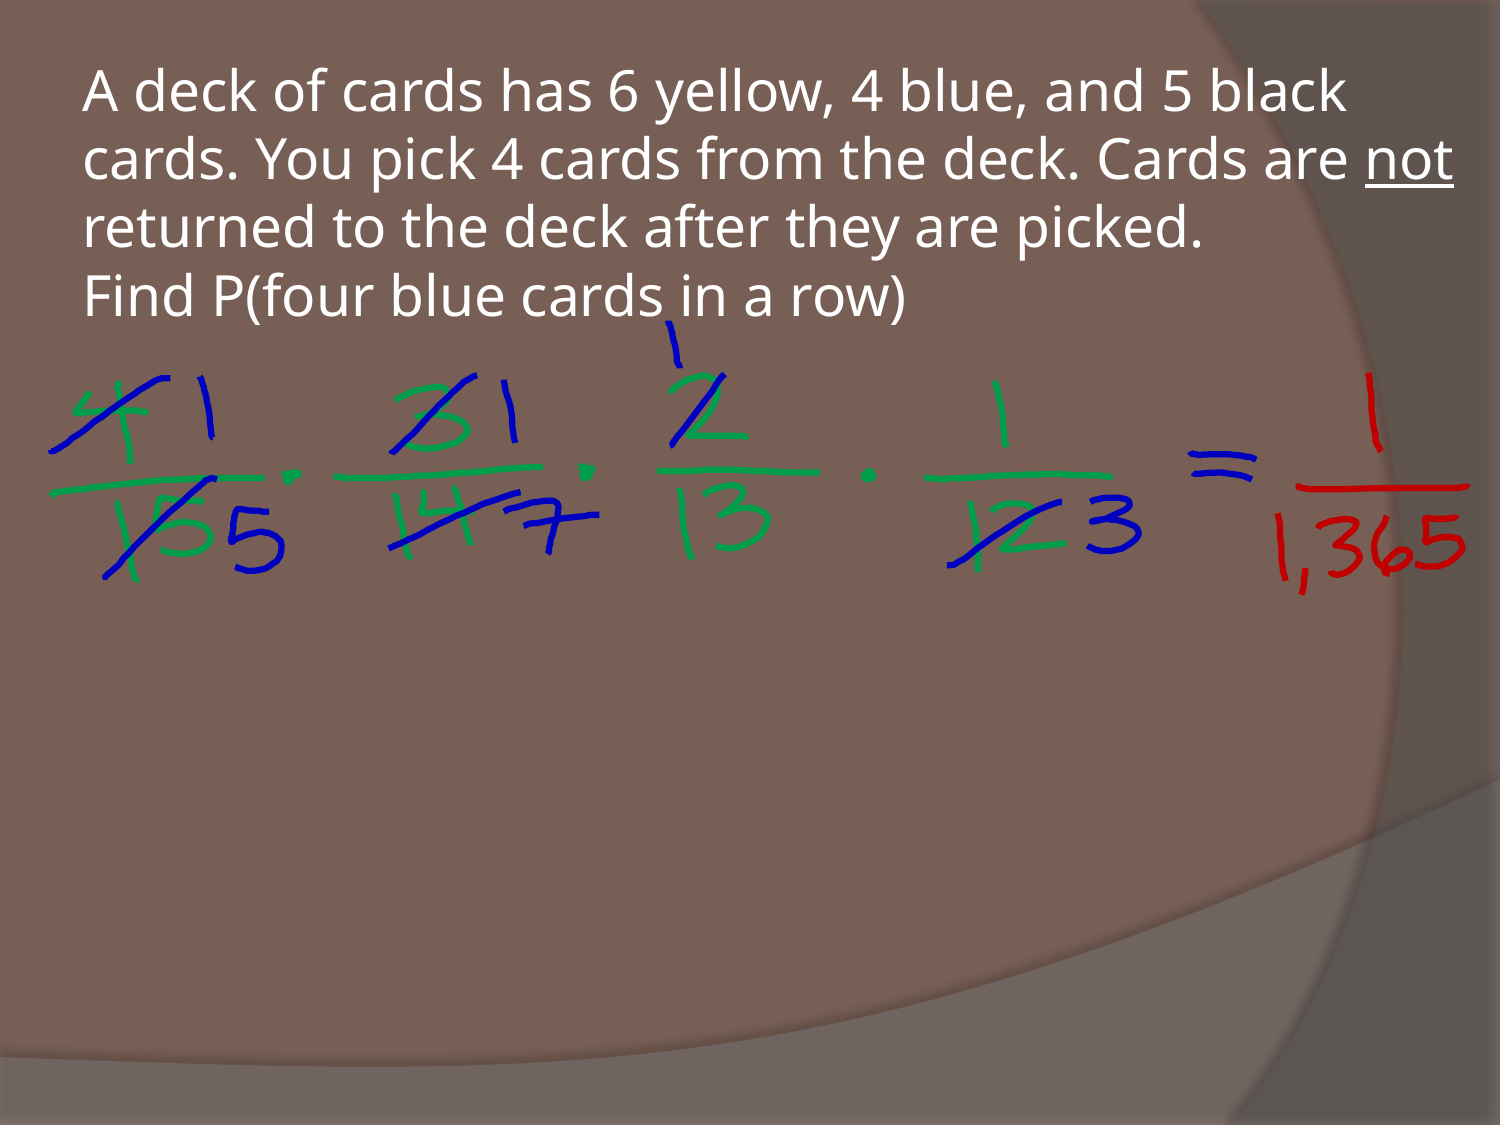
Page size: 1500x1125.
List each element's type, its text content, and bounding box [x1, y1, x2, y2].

text_box [975, 549, 979, 573]
text_box [678, 487, 693, 560]
text_box [124, 405, 149, 413]
text_box [129, 555, 137, 583]
text_box [667, 320, 681, 369]
text_box [1415, 516, 1464, 568]
text_box [283, 471, 300, 483]
text_box [1189, 451, 1257, 461]
text_box [523, 513, 600, 527]
text_box [863, 470, 875, 480]
text_box [1001, 520, 1067, 551]
text_box [578, 466, 593, 479]
text_box [503, 379, 516, 443]
text_box [657, 468, 821, 474]
text_box [1276, 513, 1287, 581]
text_box [1295, 485, 1470, 491]
text_box [74, 393, 117, 415]
text_box [420, 491, 461, 514]
text_box [404, 413, 469, 450]
text_box [703, 484, 769, 549]
text_box [1192, 471, 1253, 481]
text_box [215, 477, 265, 483]
text_box [454, 487, 463, 512]
text_box [970, 500, 979, 548]
text_box [120, 407, 132, 465]
text_box [333, 466, 544, 479]
text_box [503, 499, 560, 555]
text_box [116, 381, 124, 402]
text_box [50, 377, 171, 453]
text_box [1317, 518, 1361, 576]
text_box [1300, 568, 1307, 595]
text_box [50, 477, 209, 497]
text_box [404, 542, 410, 557]
text_box [669, 373, 726, 447]
text_box [393, 493, 406, 540]
text_box [1373, 515, 1411, 575]
text_box [687, 384, 749, 439]
text_box [154, 497, 182, 525]
text_box [395, 386, 450, 440]
title A deck of cards has 6 yellow, 4 blue, and 5 black cards. You pick 4 cards from the deck. Cards are not returned to the deck after they are picked. Find P(four blue cards in a row) [75, 45, 1475, 338]
text_box [1087, 497, 1140, 552]
text_box [199, 376, 214, 439]
text_box [924, 473, 1108, 480]
text_box [159, 499, 212, 555]
text_box [1367, 372, 1382, 452]
text_box [946, 501, 1063, 566]
text_box [991, 502, 1034, 522]
text_box [388, 491, 521, 550]
text_box [230, 508, 283, 572]
text_box [390, 374, 478, 455]
text_box [462, 517, 471, 546]
text_box [104, 477, 218, 578]
text_box [670, 374, 717, 409]
text_box [116, 501, 130, 552]
text_box [993, 380, 1008, 448]
